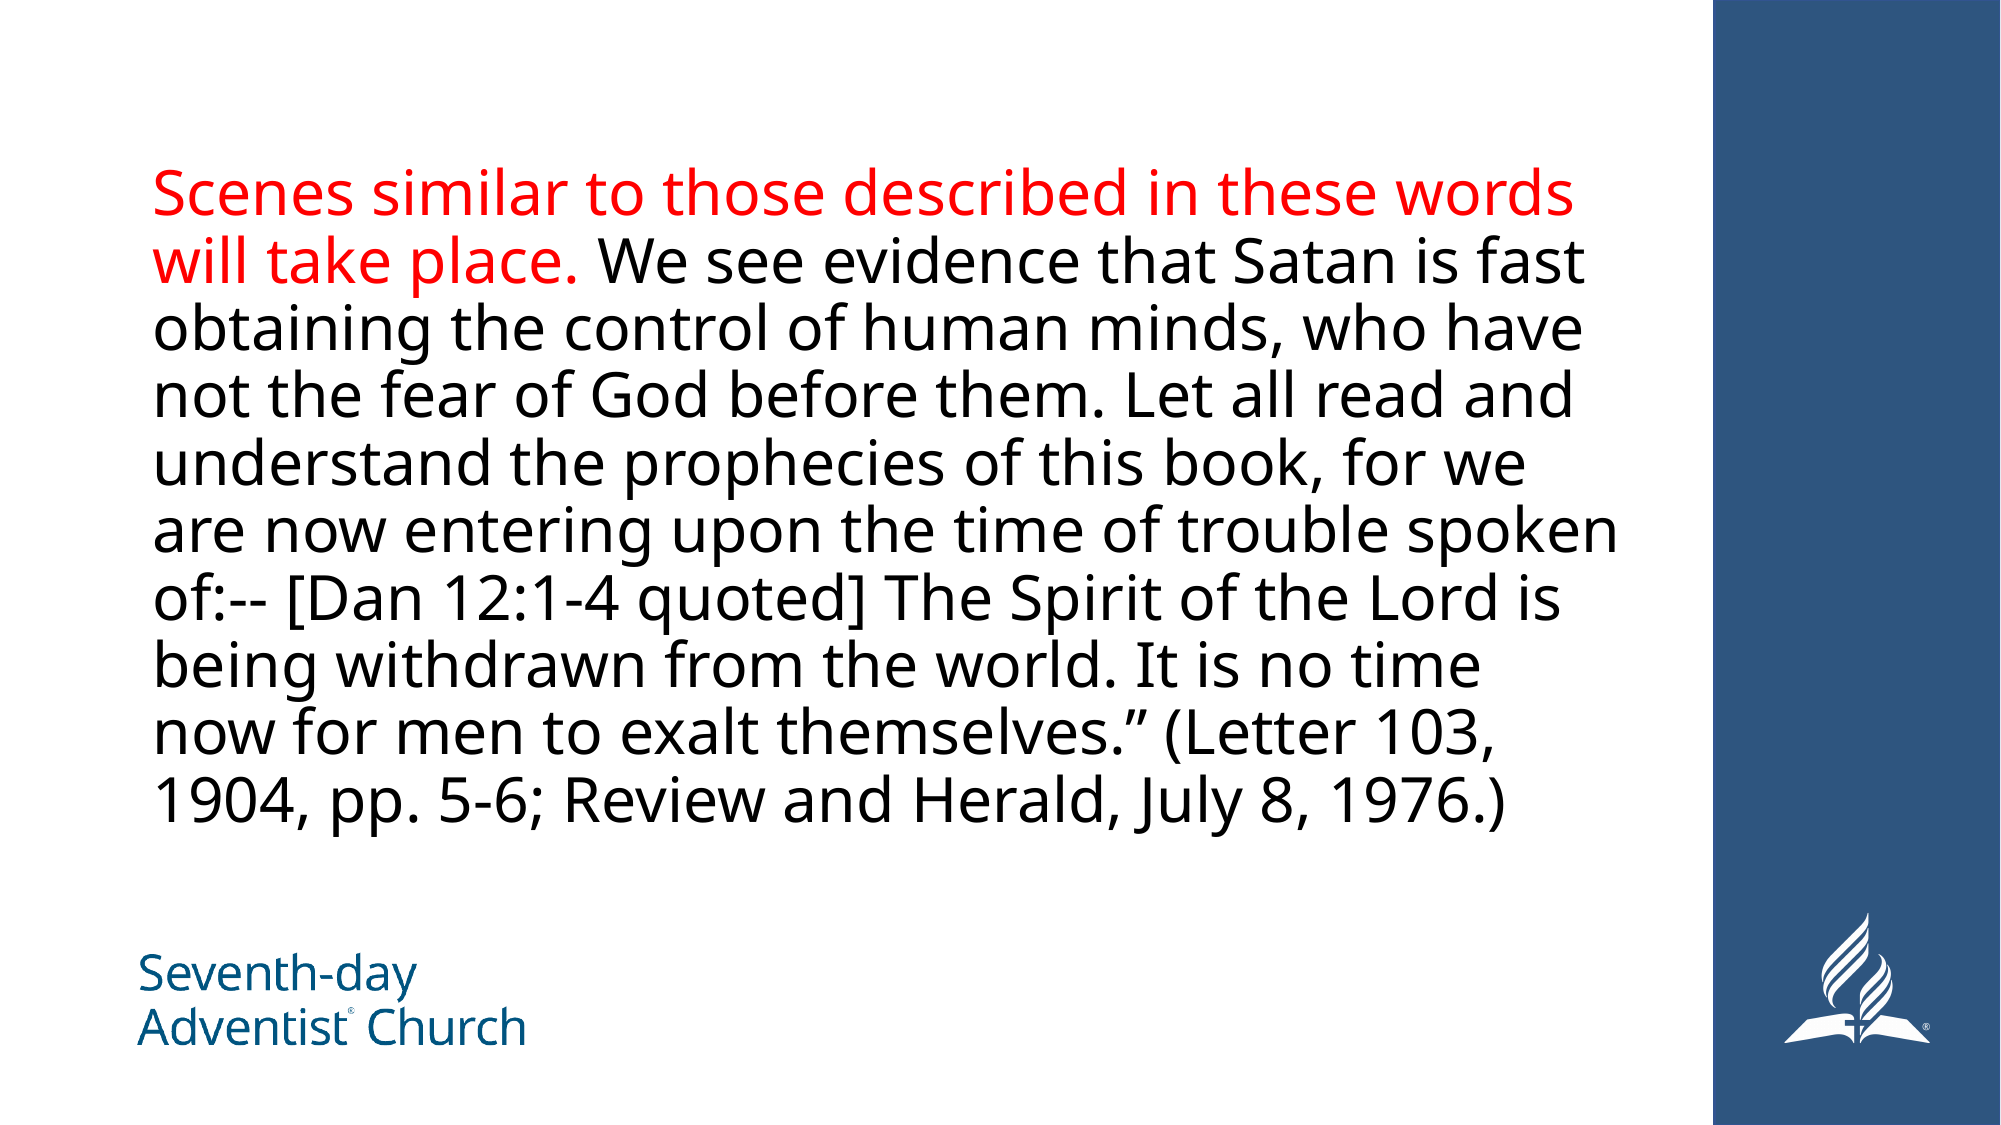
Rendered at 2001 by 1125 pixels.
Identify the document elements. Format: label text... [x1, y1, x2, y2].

picture [1771, 892, 1943, 1064]
title Scenes similar to those described in these words will take place. We see evidence that Satan is fast obtaining the control of human minds, who have not the fear of God before them. Let all read and understand the prophecies of this book, for we are now entering upon the time of trouble spoken of:-- [Dan 12:1-4 quoted] The Spirit of the Lord is being withdrawn from the world. It is no time now for men to exalt themselves.” (Letter 103, 1904, pp. 5-6; Review and Herald, July 8, 1976.) [137, 59, 1639, 1005]
picture [120, 911, 537, 1073]
